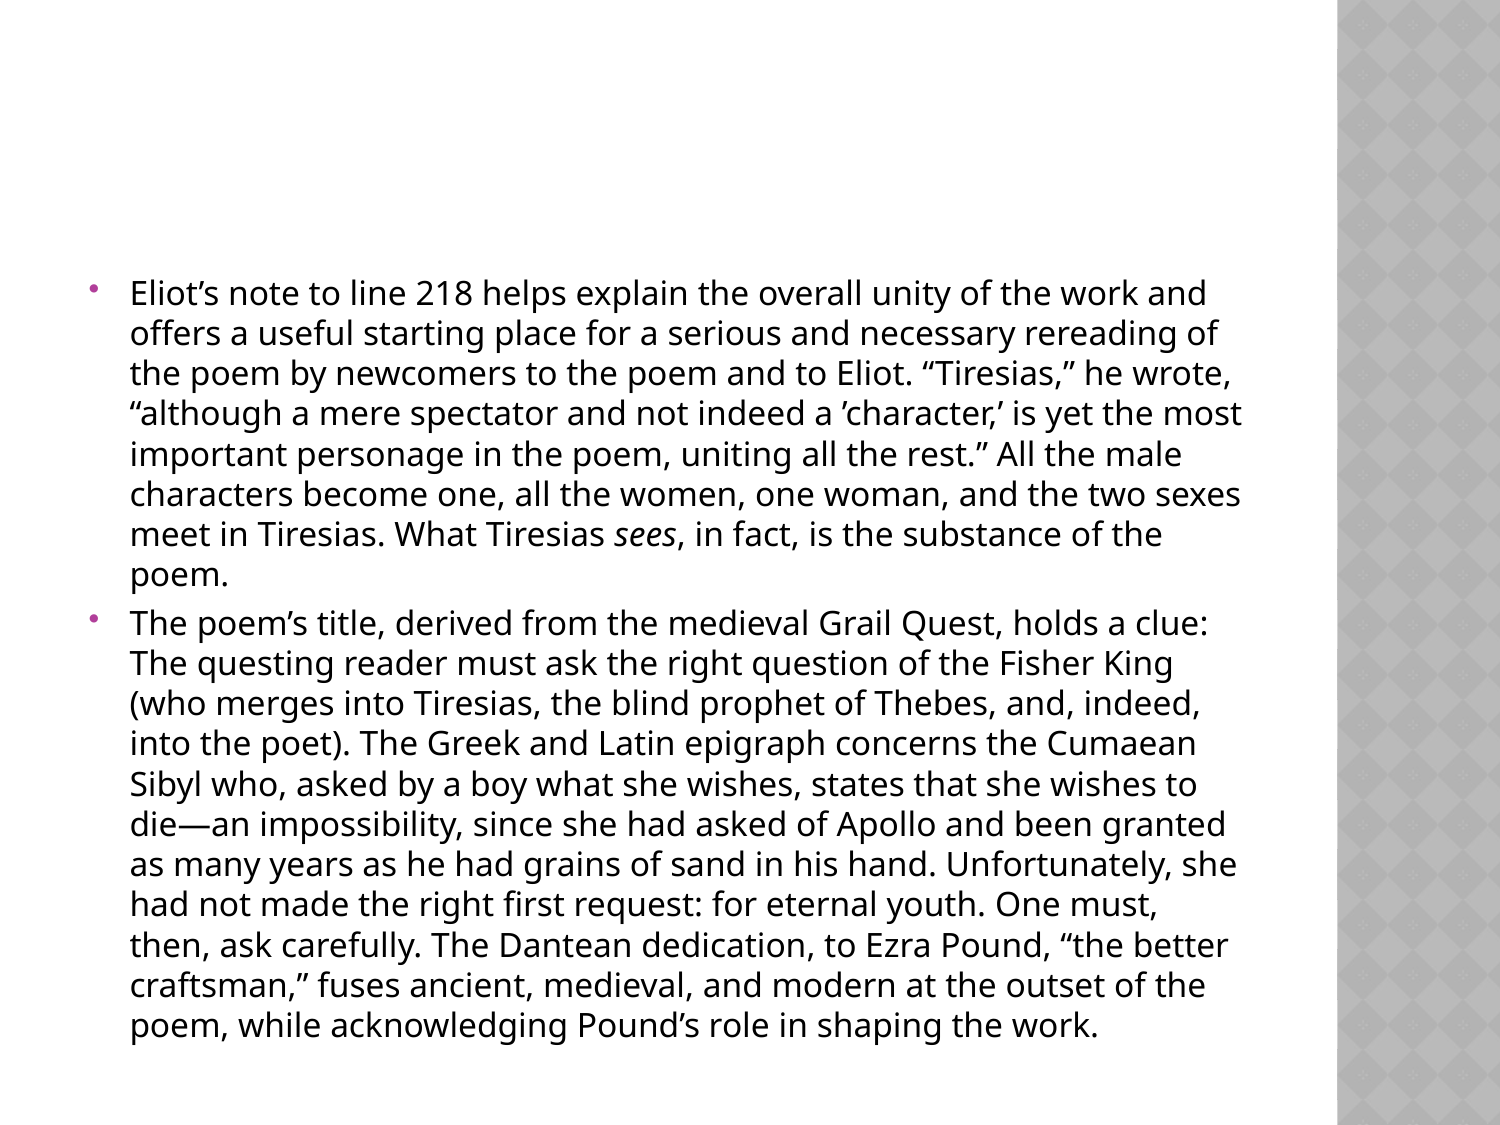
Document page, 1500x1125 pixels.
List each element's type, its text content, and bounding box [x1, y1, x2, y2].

list Eliot’s note to line 218 helps explain the overall unity of the work and offers a useful starting place for a serious and necessary rereading of the poem by newcomers to the poem and to Eliot. “Tiresias,” he wrote, “although a mere spectator and not indeed a ’character,’ is yet the most important personage in the poem, uniting all the rest.” All the male characters become one, all the women, one woman, and the two sexes meet in Tiresias. What Tiresias sees, in fact, is the substance of the poem. The poem’s title, derived from the medieval Grail Quest, holds a clue: The questing reader must ask the right question of the Fisher King (who merges into Tiresias, the blind prophet of Thebes, and, indeed, into the poet). The Greek and Latin epigraph concerns the Cumaean Sibyl who, asked by a boy what she wishes, states that she wishes to die—an impossibility, since she had asked of Apollo and been granted as many years as he had grains of sand in his hand. Unfortunately, she had not made the right first request: for eternal youth. One must, then, ask carefully. The Dantean dedication, to Ezra Pound, “the better craftsman,” fuses ancient, medieval, and modern at the outset of the poem, while acknowledging Pound’s role in shaping the work. [75, 264, 1263, 1059]
